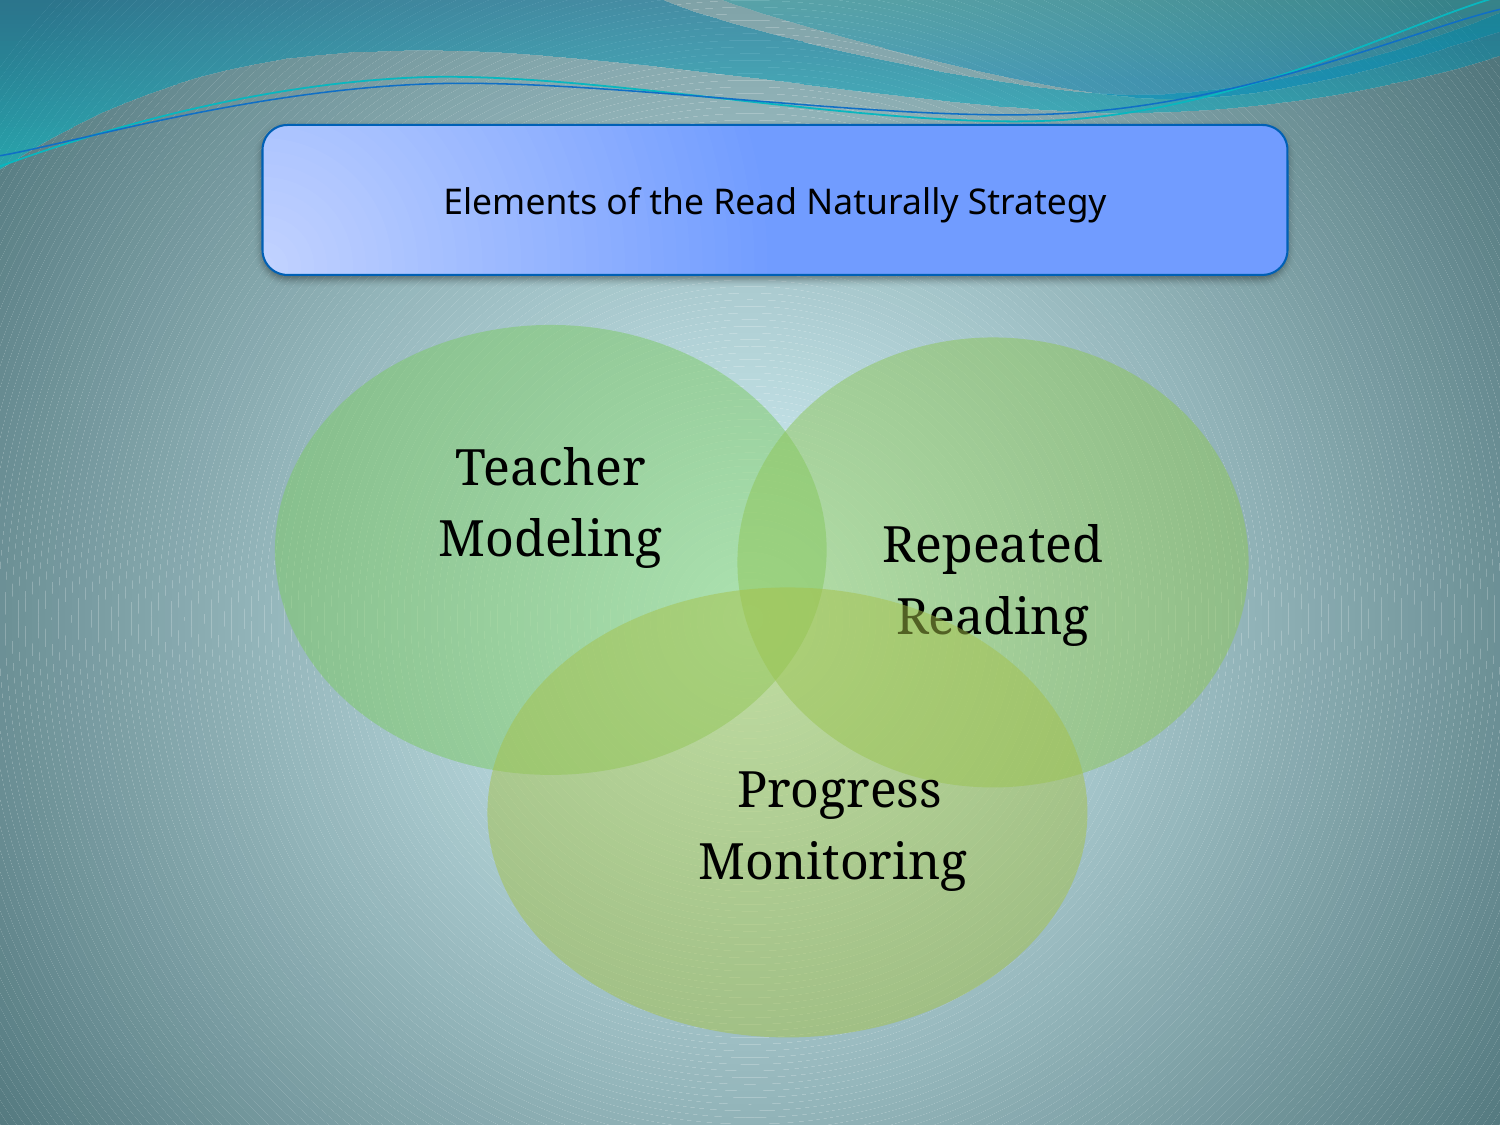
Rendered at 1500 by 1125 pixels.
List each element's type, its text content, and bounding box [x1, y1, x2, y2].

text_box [199, 286, 1401, 1038]
text_box Elements of the Read Naturally Strategy [261, 123, 1289, 276]
